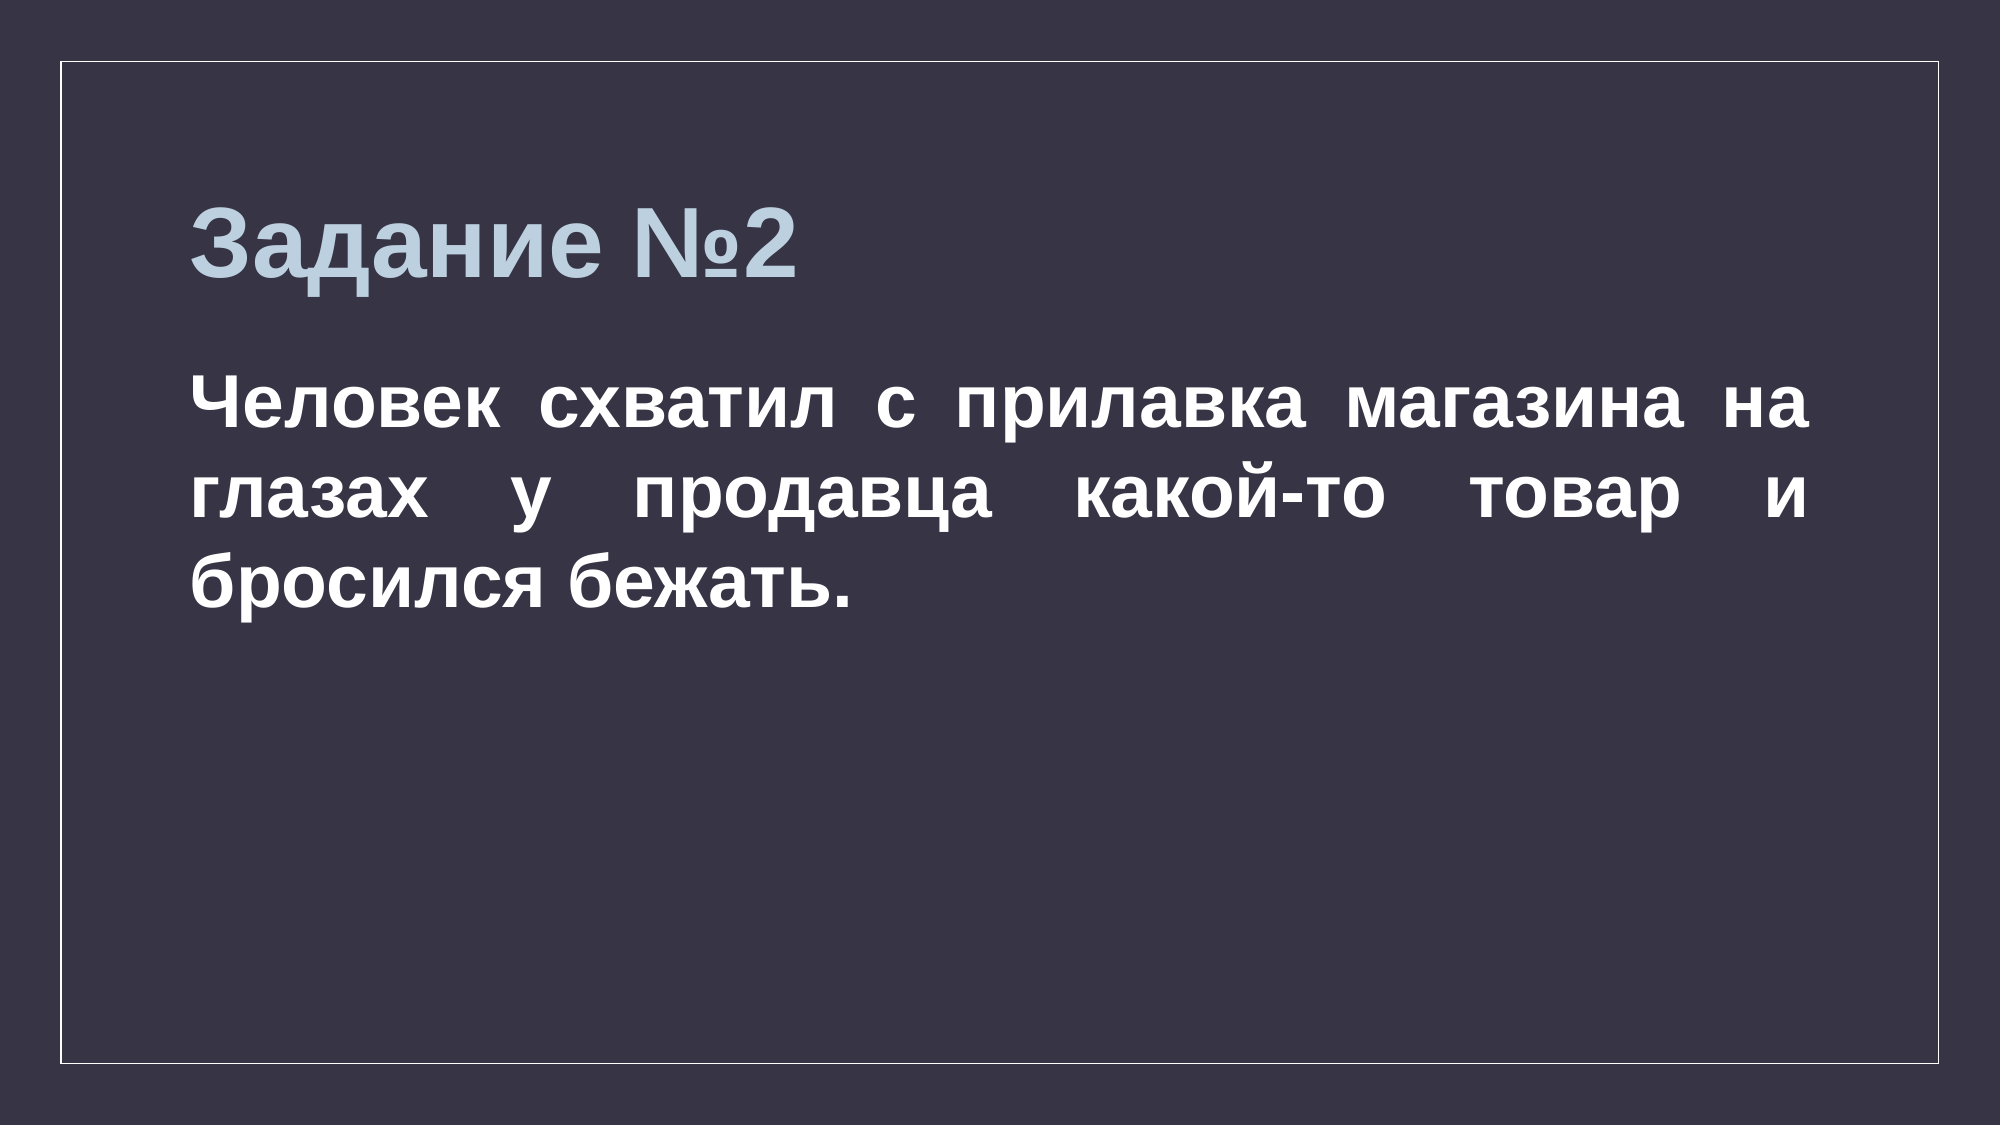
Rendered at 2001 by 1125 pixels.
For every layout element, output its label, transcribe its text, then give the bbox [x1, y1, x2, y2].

title Задание №2 [174, 105, 1825, 331]
list Человек схватил с прилавка магазина на глазах у продавца какой-то товар и бросился бежать. [174, 345, 1825, 990]
